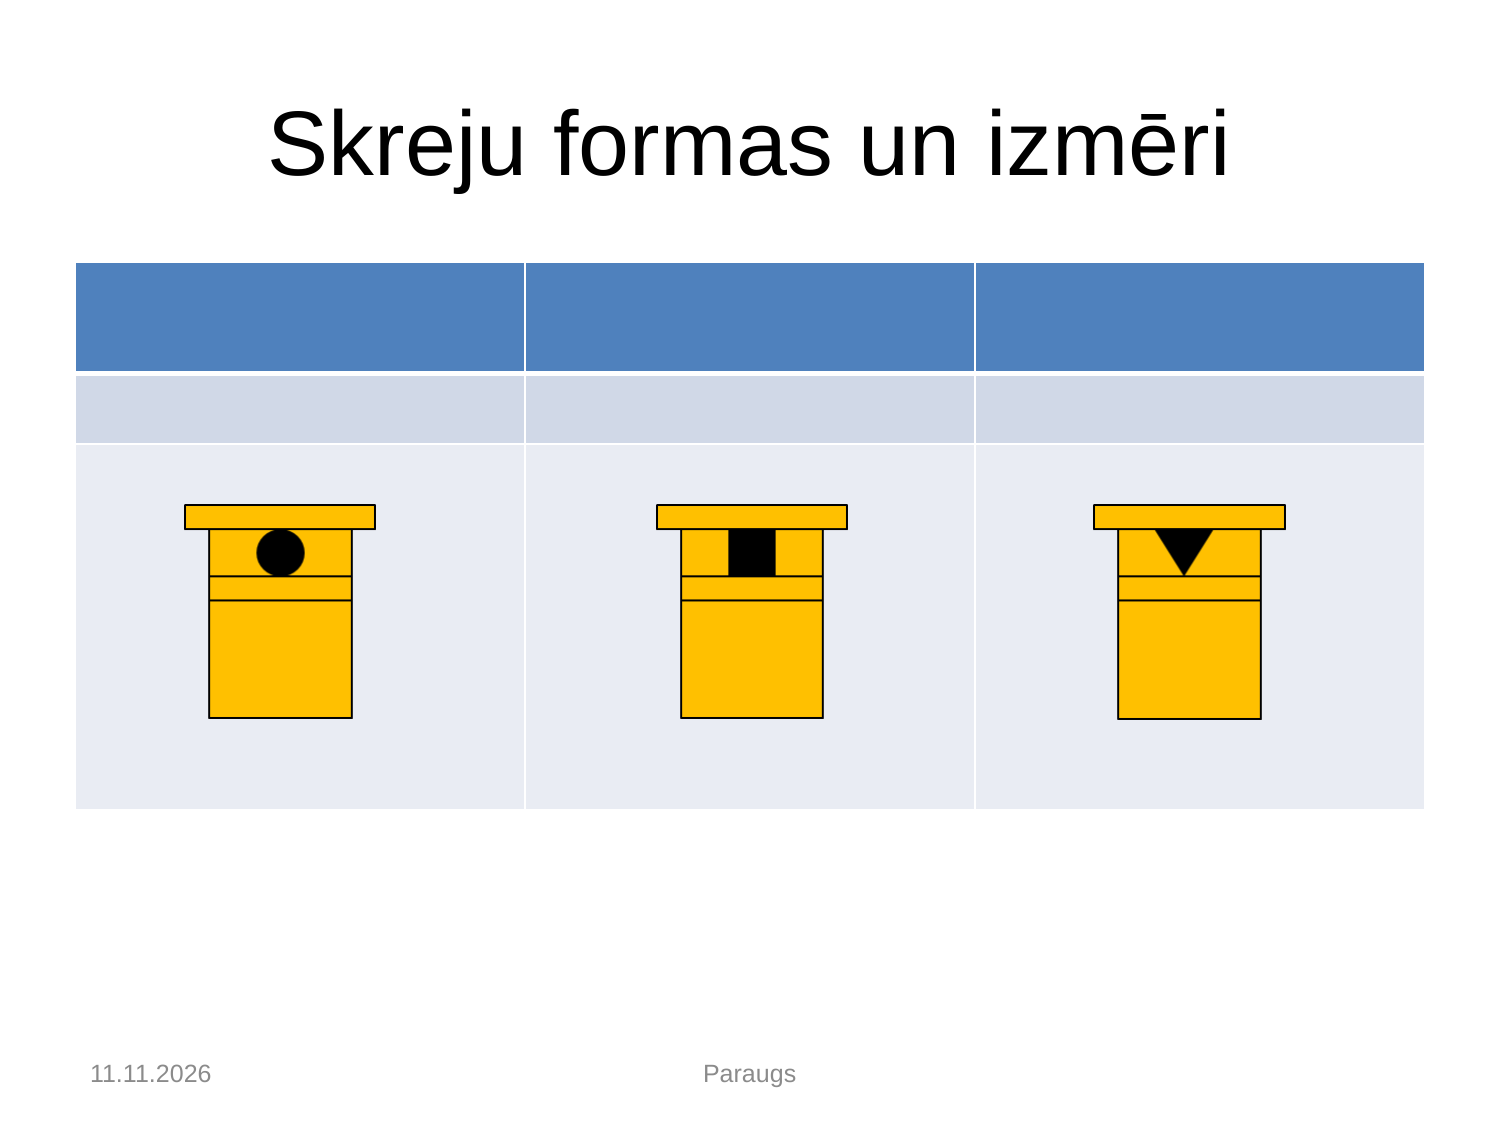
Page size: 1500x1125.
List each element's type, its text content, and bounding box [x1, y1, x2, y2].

table_cell [76, 376, 524, 443]
table_header [526, 263, 974, 371]
picture [1092, 503, 1287, 721]
picture [655, 503, 849, 720]
table_cell [526, 445, 974, 809]
table_header [976, 263, 1424, 371]
table_cell [976, 445, 1424, 809]
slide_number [75, 1042, 425, 1103]
table_cell [976, 376, 1424, 443]
title Skreju formas un izmēri [74, 44, 1426, 233]
table_cell [526, 376, 974, 443]
table_cell [76, 445, 524, 809]
table_header [76, 263, 524, 371]
footer Paraugs [512, 1042, 988, 1103]
picture [182, 503, 377, 720]
